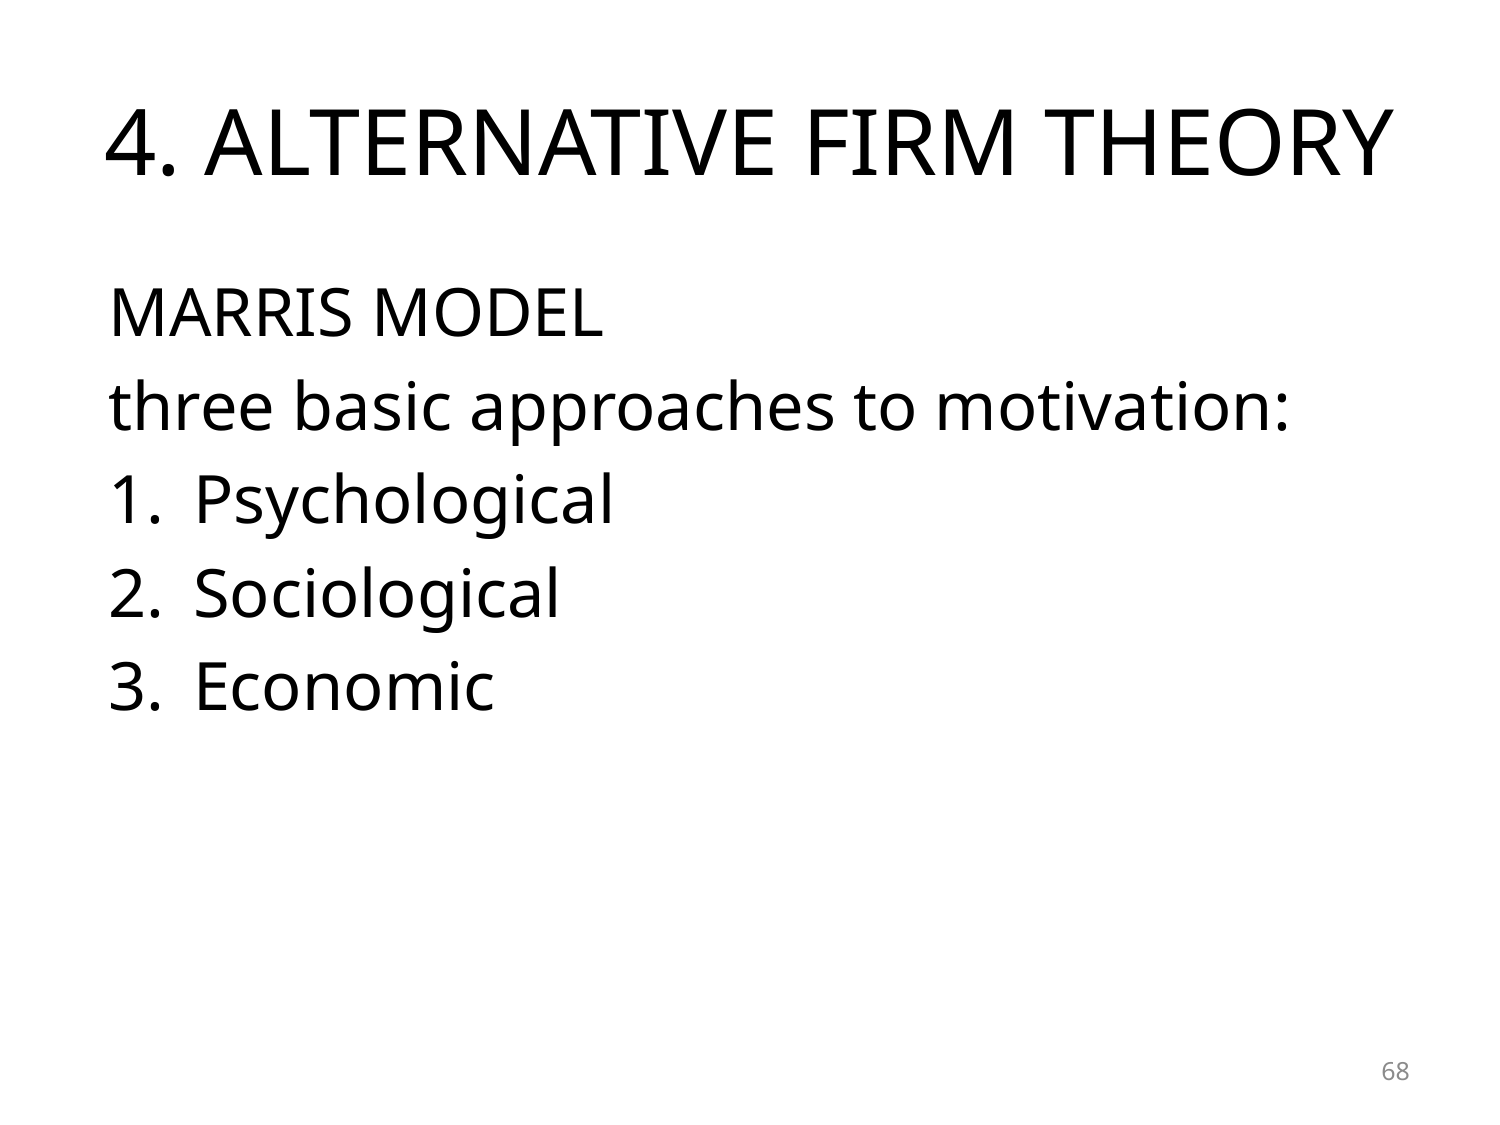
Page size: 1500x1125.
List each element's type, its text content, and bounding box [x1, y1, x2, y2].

title 4. ALTERNATIVE FIRM THEORY [75, 45, 1425, 233]
slide_number 68 [1074, 1042, 1425, 1103]
list MARRIS MODEL three basic approaches to motivation: Psychological Sociological Economic [75, 262, 1425, 1005]
